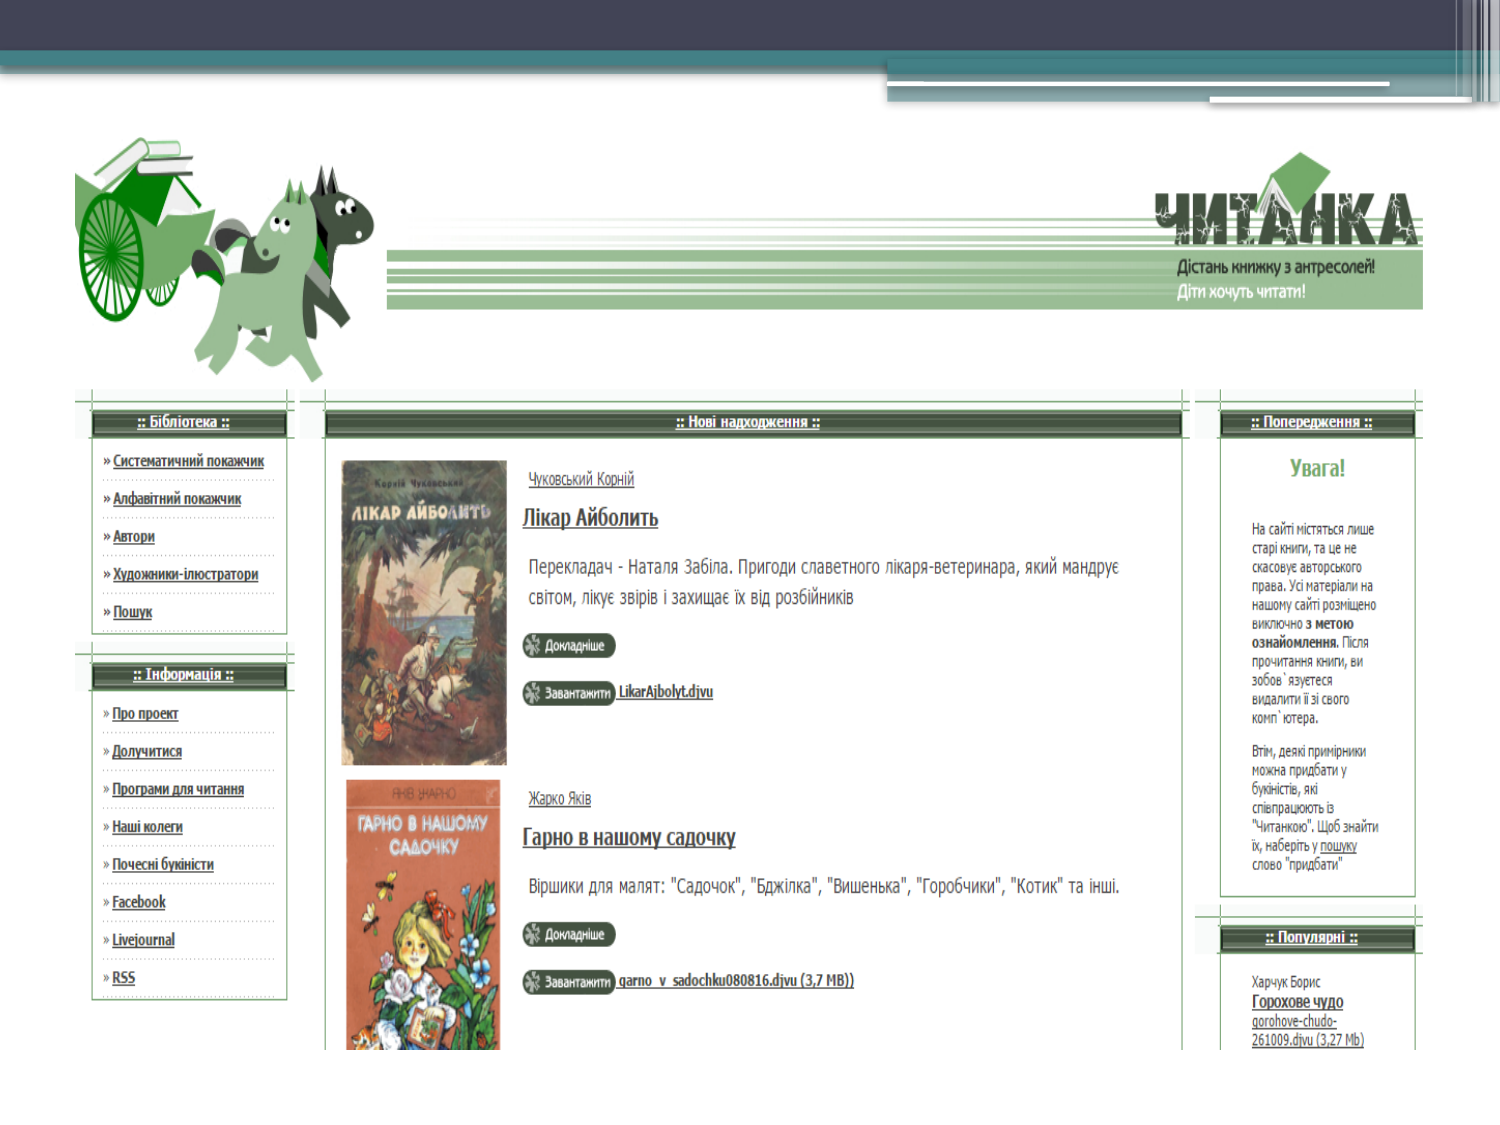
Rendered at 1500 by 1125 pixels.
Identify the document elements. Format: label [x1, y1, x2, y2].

list [74, 136, 1426, 1050]
